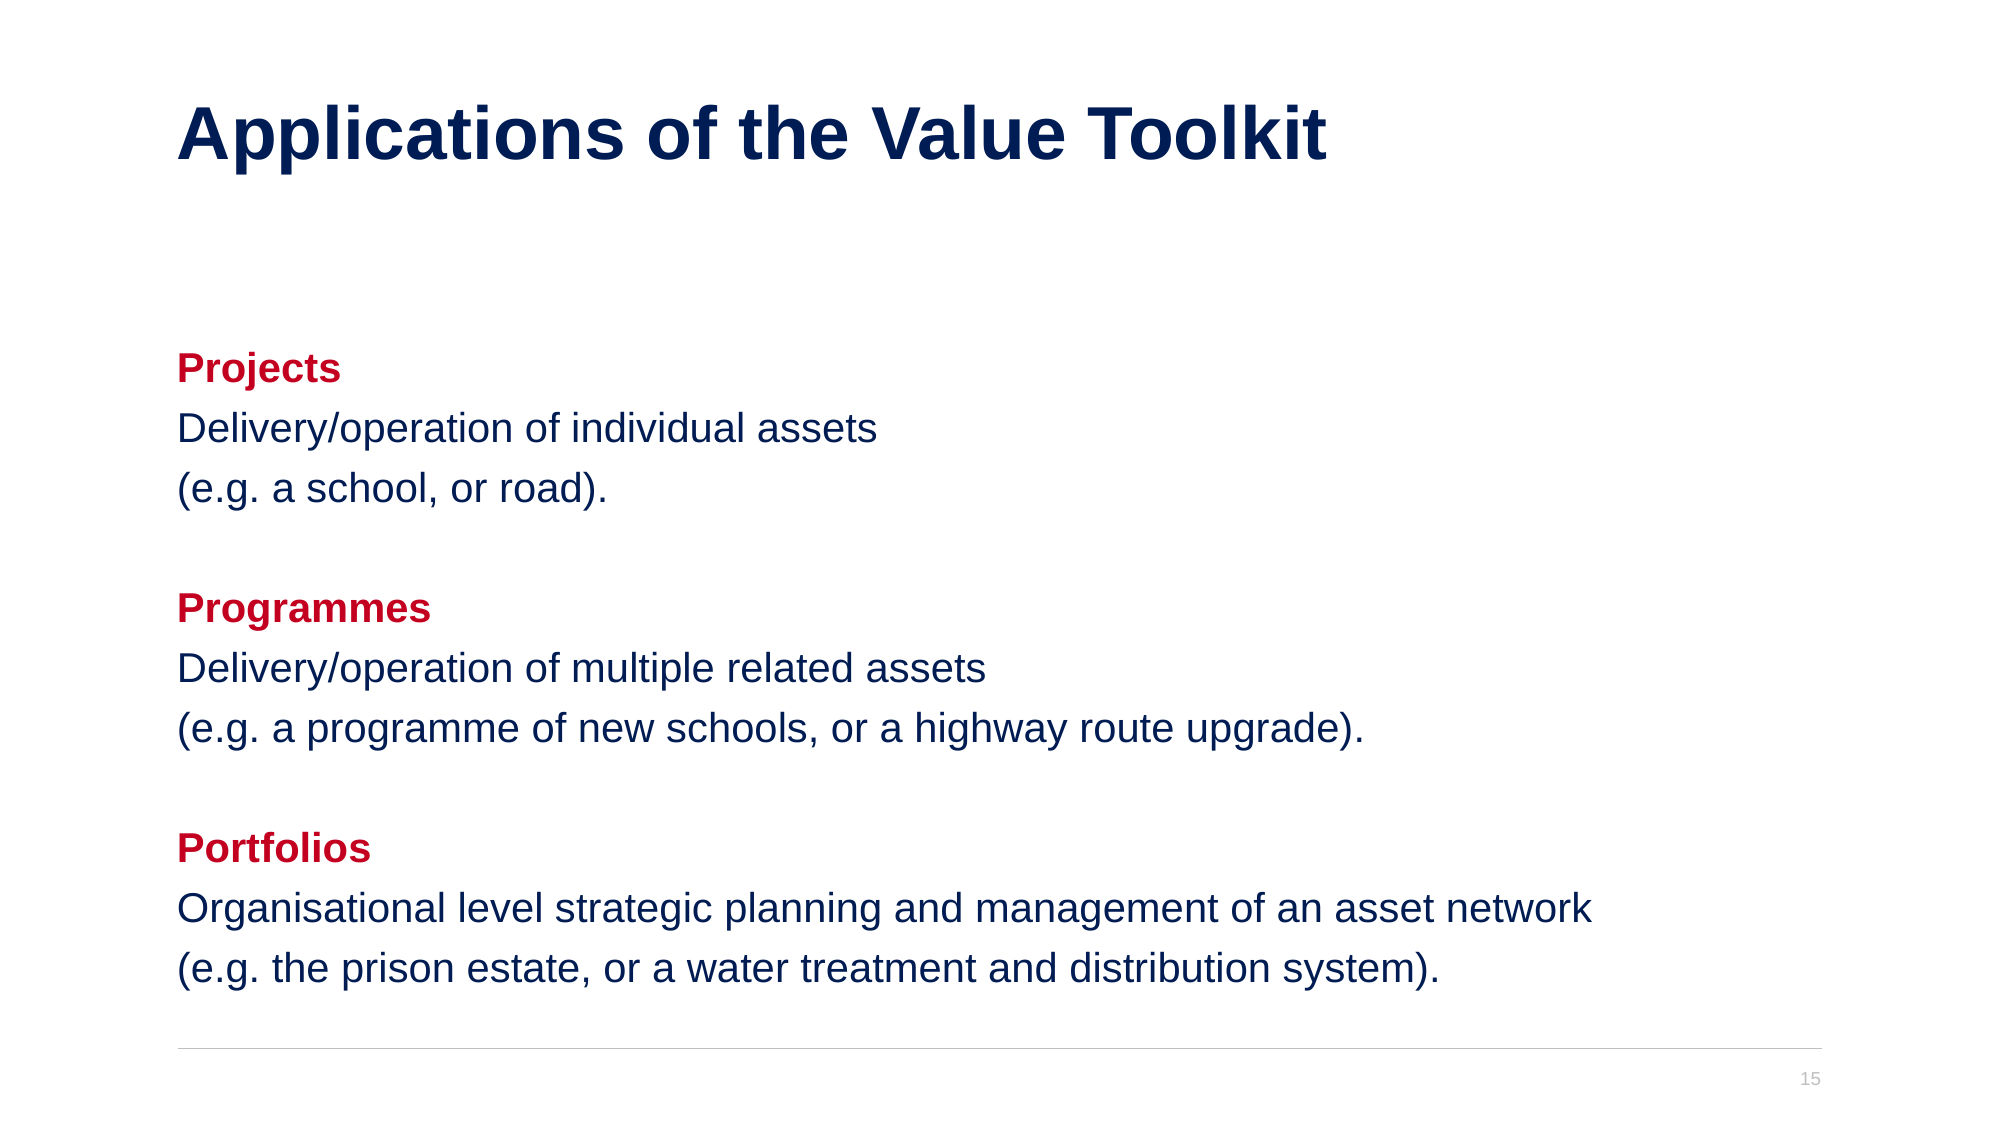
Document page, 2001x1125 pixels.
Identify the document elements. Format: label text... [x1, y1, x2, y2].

list Projects Delivery/operation of individual assets (e.g. a school, or road). Programmes Delivery/operation of multiple related assets (e.g. a programme of new schools, or a highway route upgrade). Portfolios Organisational level strategic planning and management of an asset network (e.g. the prison estate, or a water treatment and distribution system). [176, 331, 1822, 1031]
title Applications of the Value Toolkit [176, 94, 1822, 216]
slide_number 15 [1386, 1048, 1837, 1108]
